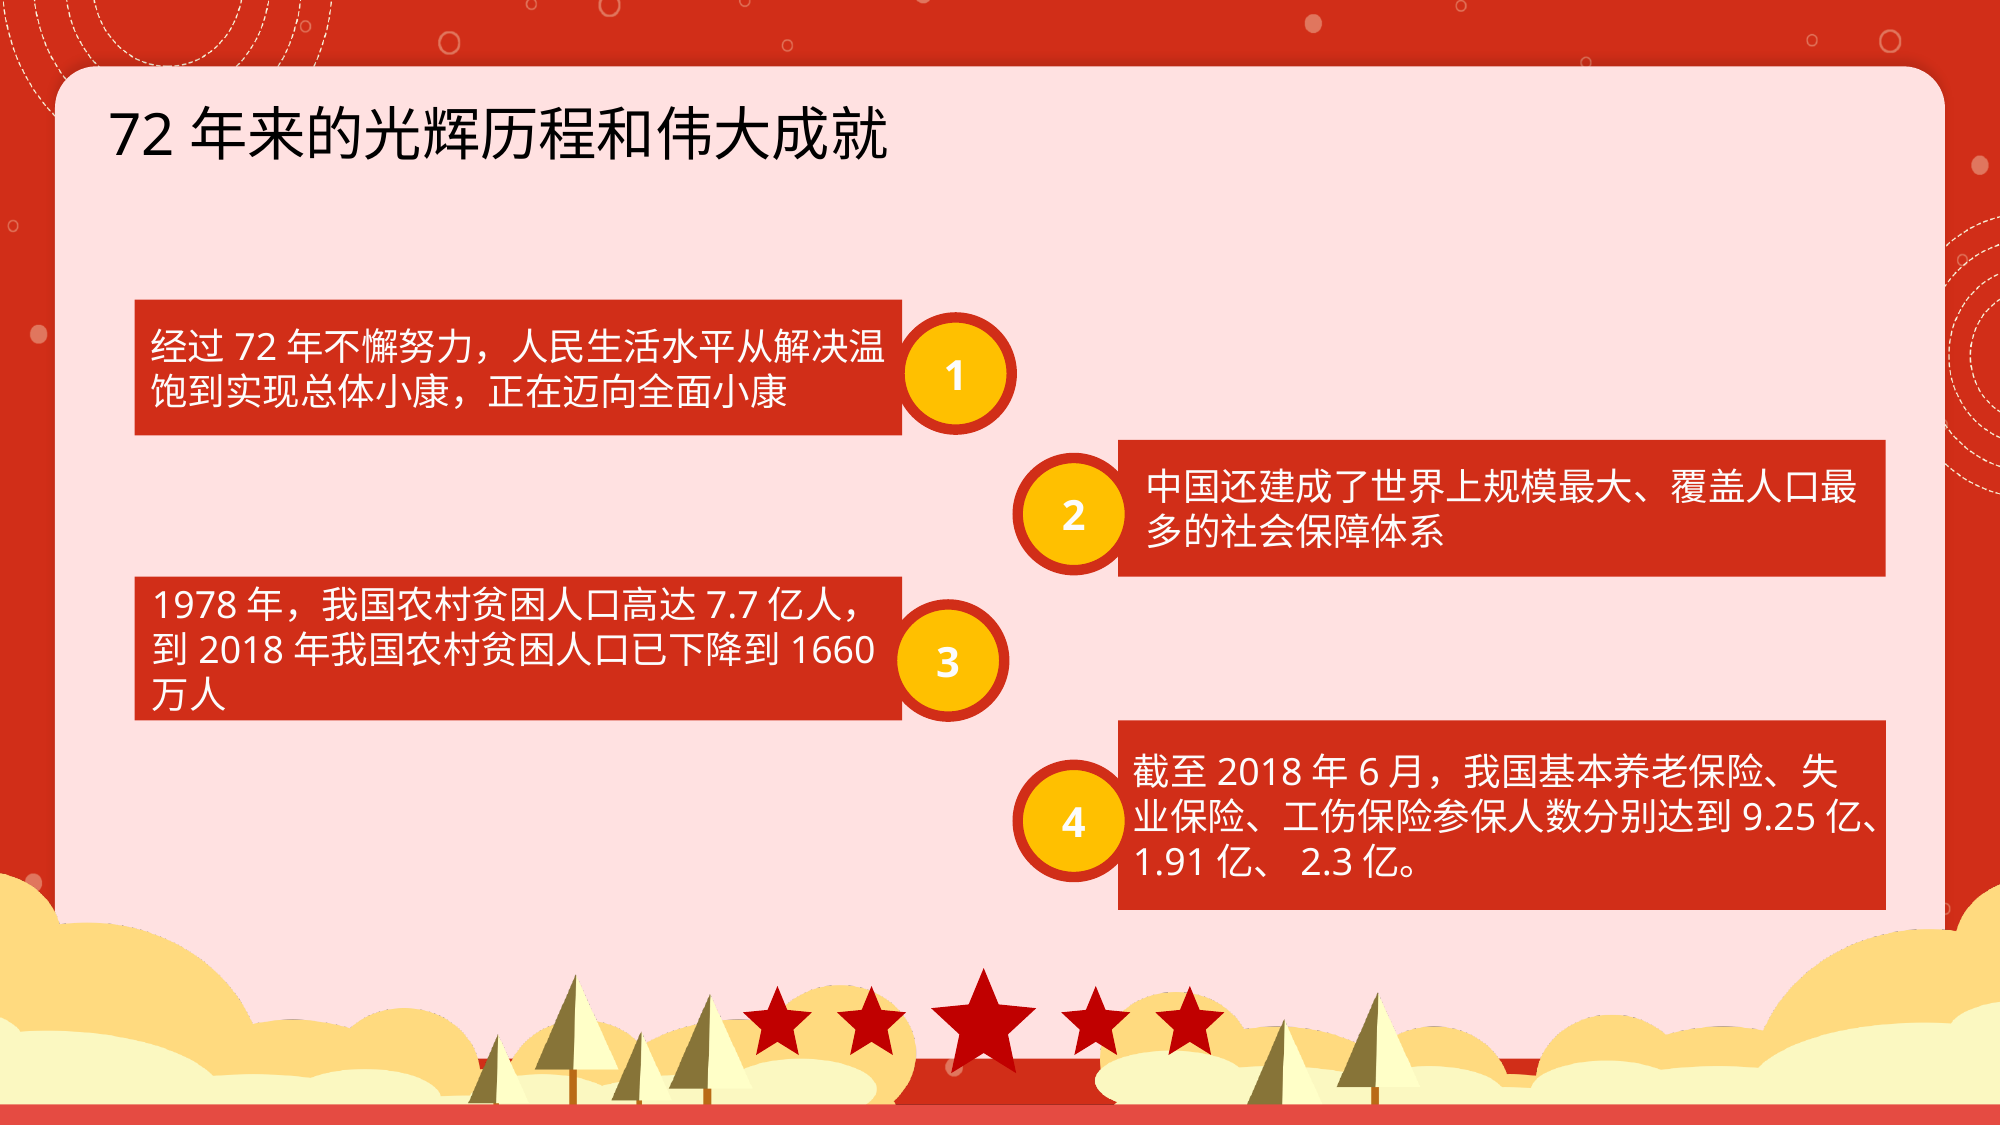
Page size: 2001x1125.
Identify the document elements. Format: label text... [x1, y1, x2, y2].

text_box 72年来的光辉历程和伟大成就 [93, 89, 903, 175]
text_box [134, 576, 1005, 721]
picture [0, 0, 2000, 1125]
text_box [134, 299, 1013, 436]
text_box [1017, 720, 1887, 911]
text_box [1017, 439, 1887, 577]
